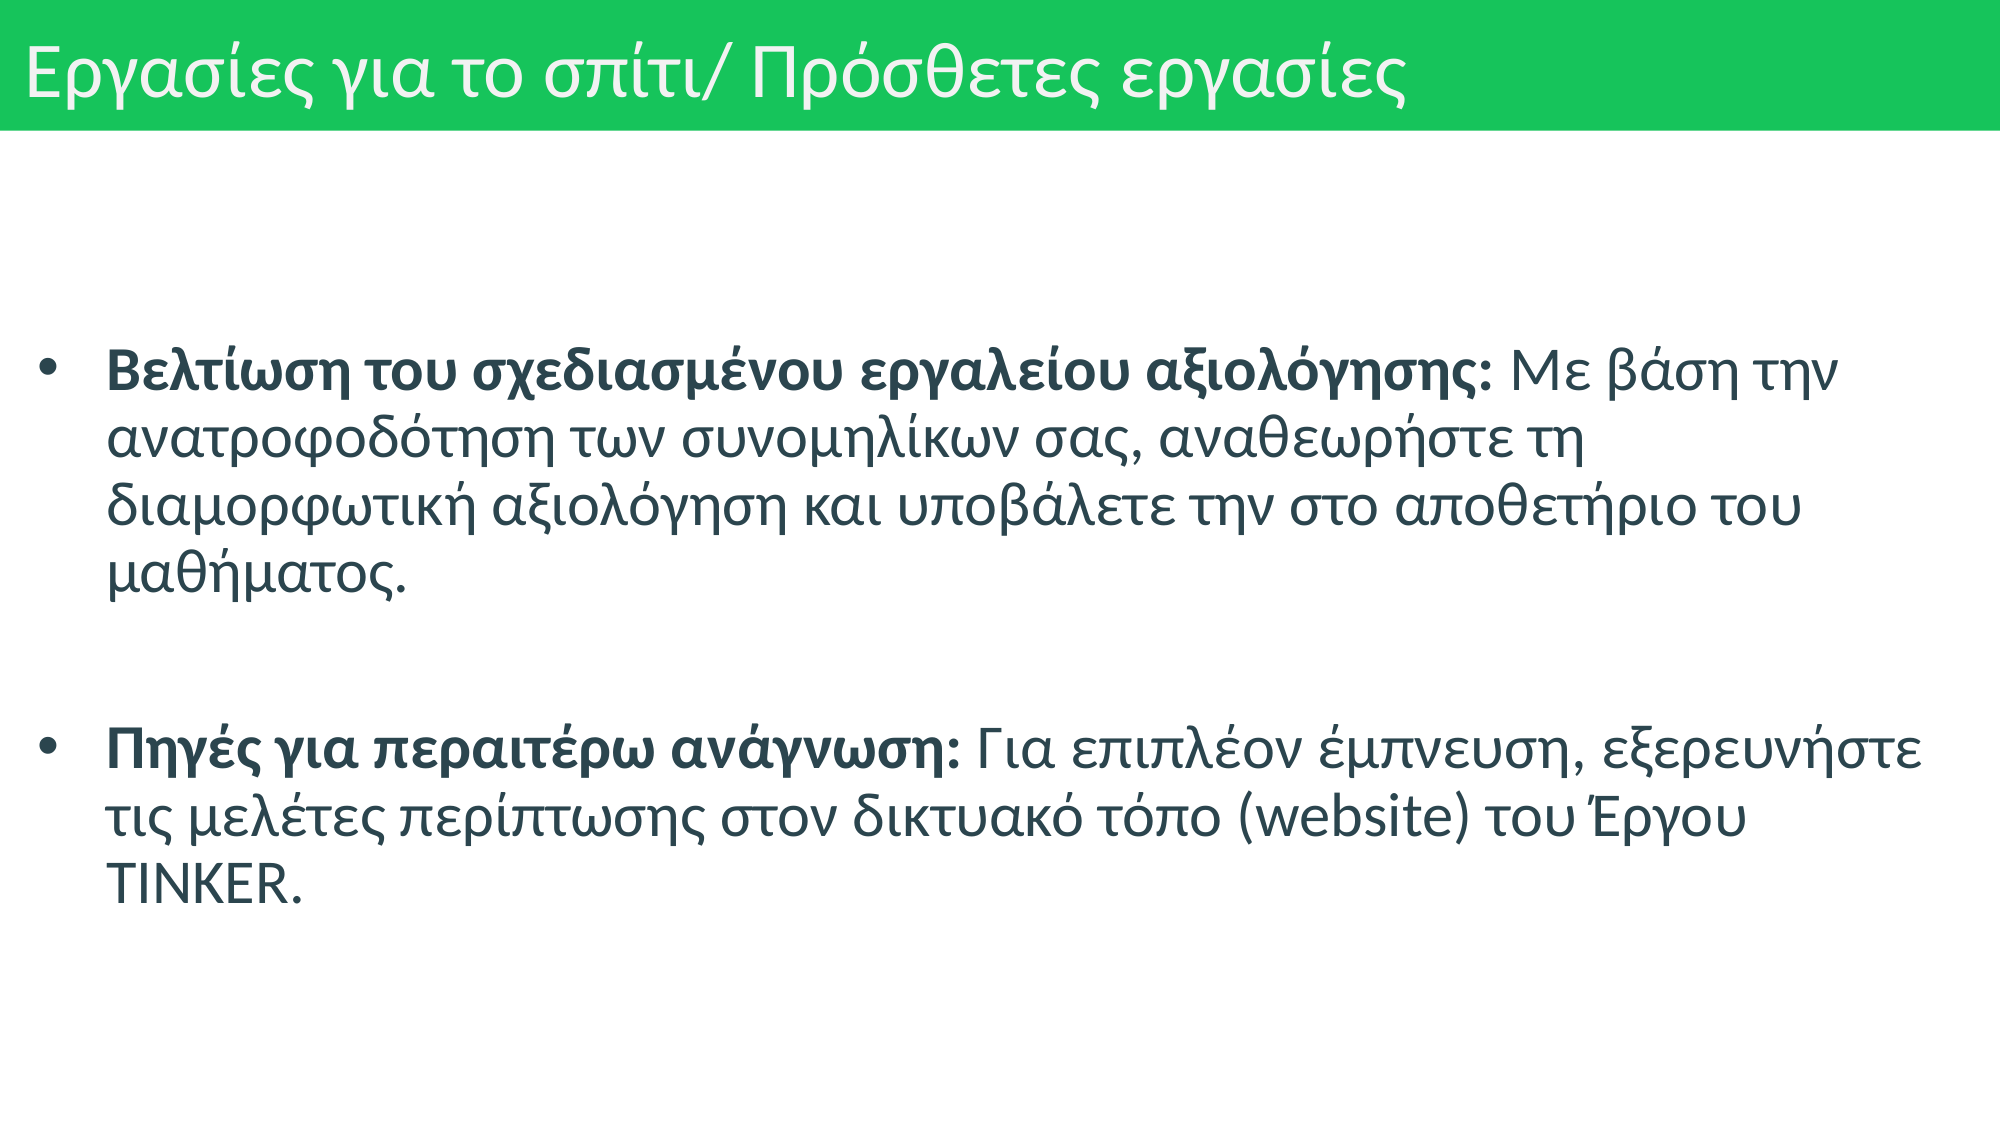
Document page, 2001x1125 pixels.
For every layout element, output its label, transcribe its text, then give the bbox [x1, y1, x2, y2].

title Εργασίες για το σπίτι/ Πρόσθετες εργασίες [16, 13, 1976, 131]
list Βελτίωση του σχεδιασμένου εργαλείου αξιολόγησης: Με βάση την ανατροφοδότηση των συνομηλίκων σας, αναθεωρήστε τη διαμορφωτική αξιολόγηση και υποβάλετε την στο αποθετήριο του μαθήματος. Πηγές για περαιτέρω ανάγνωση: Για επιπλέον έμπνευση, εξερευνήστε τις μελέτες περίπτωσης στον δικτυακό τόπο (website) του Έργου TINKER. [16, 144, 1976, 1108]
